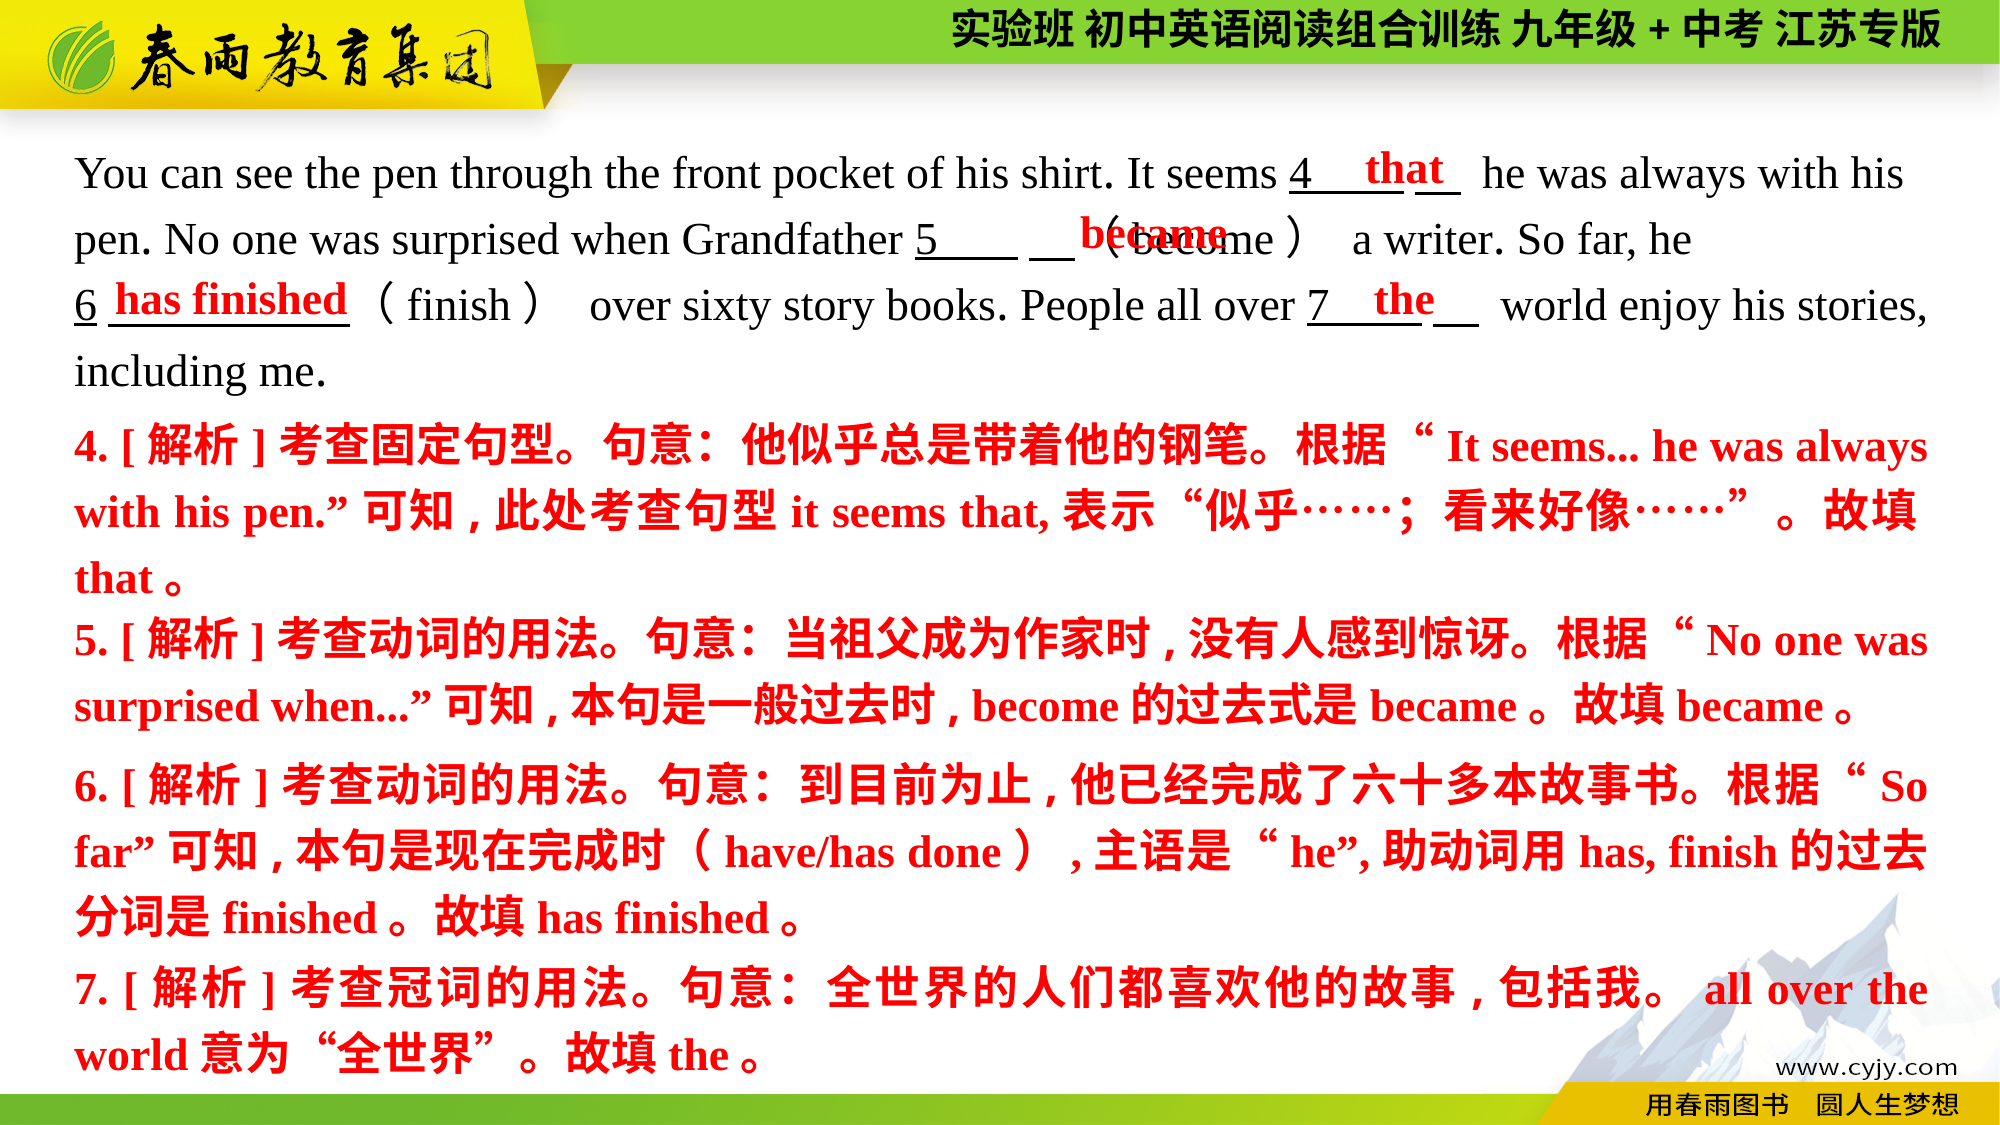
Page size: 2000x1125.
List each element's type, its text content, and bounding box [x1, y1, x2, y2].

text_box became [1065, 195, 1299, 266]
text_box has finished [100, 261, 420, 332]
text_box the [1358, 261, 1507, 332]
list You can see the pen through the front pocket of his shirt. It seems 4 he was always with his pen. No one was surprised when Grandfather 5 （become） a writer. So far, he 6 （finish） over sixty story books. People all over 7 world enjoy his stories, including me. [59, 124, 1944, 397]
text_box 4. [解析]考查固定句型。句意：他似乎总是带着他的钢笔。根据“It seems... he was always with his pen.”可知,此处考查句型it seems that,表示“似乎……；看来好像……”。故填that。 [59, 397, 1944, 591]
text_box 6. [解析]考查动词的用法。句意：到目前为止,他已经完成了六十多本故事书。根据“So far”可知,本句是现在完成时（have/has done）,主语是“he”,助动词用has, finish的过去分词是finished。故填has finished。 [59, 737, 1944, 940]
text_box that [1349, 130, 1516, 200]
picture [0, 0, 2000, 1125]
text_box 7. [解析]考查冠词的用法。句意：全世界的人们都喜欢他的故事,包括我。all over the world意为“全世界”。故填the。 [59, 940, 1944, 1088]
text_box 5. [解析]考查动词的用法。句意：当祖父成为作家时,没有人感到惊讶。根据“No one was surprised when...”可知,本句是一般过去时, become的过去式是became。故填became。 [59, 591, 1944, 737]
